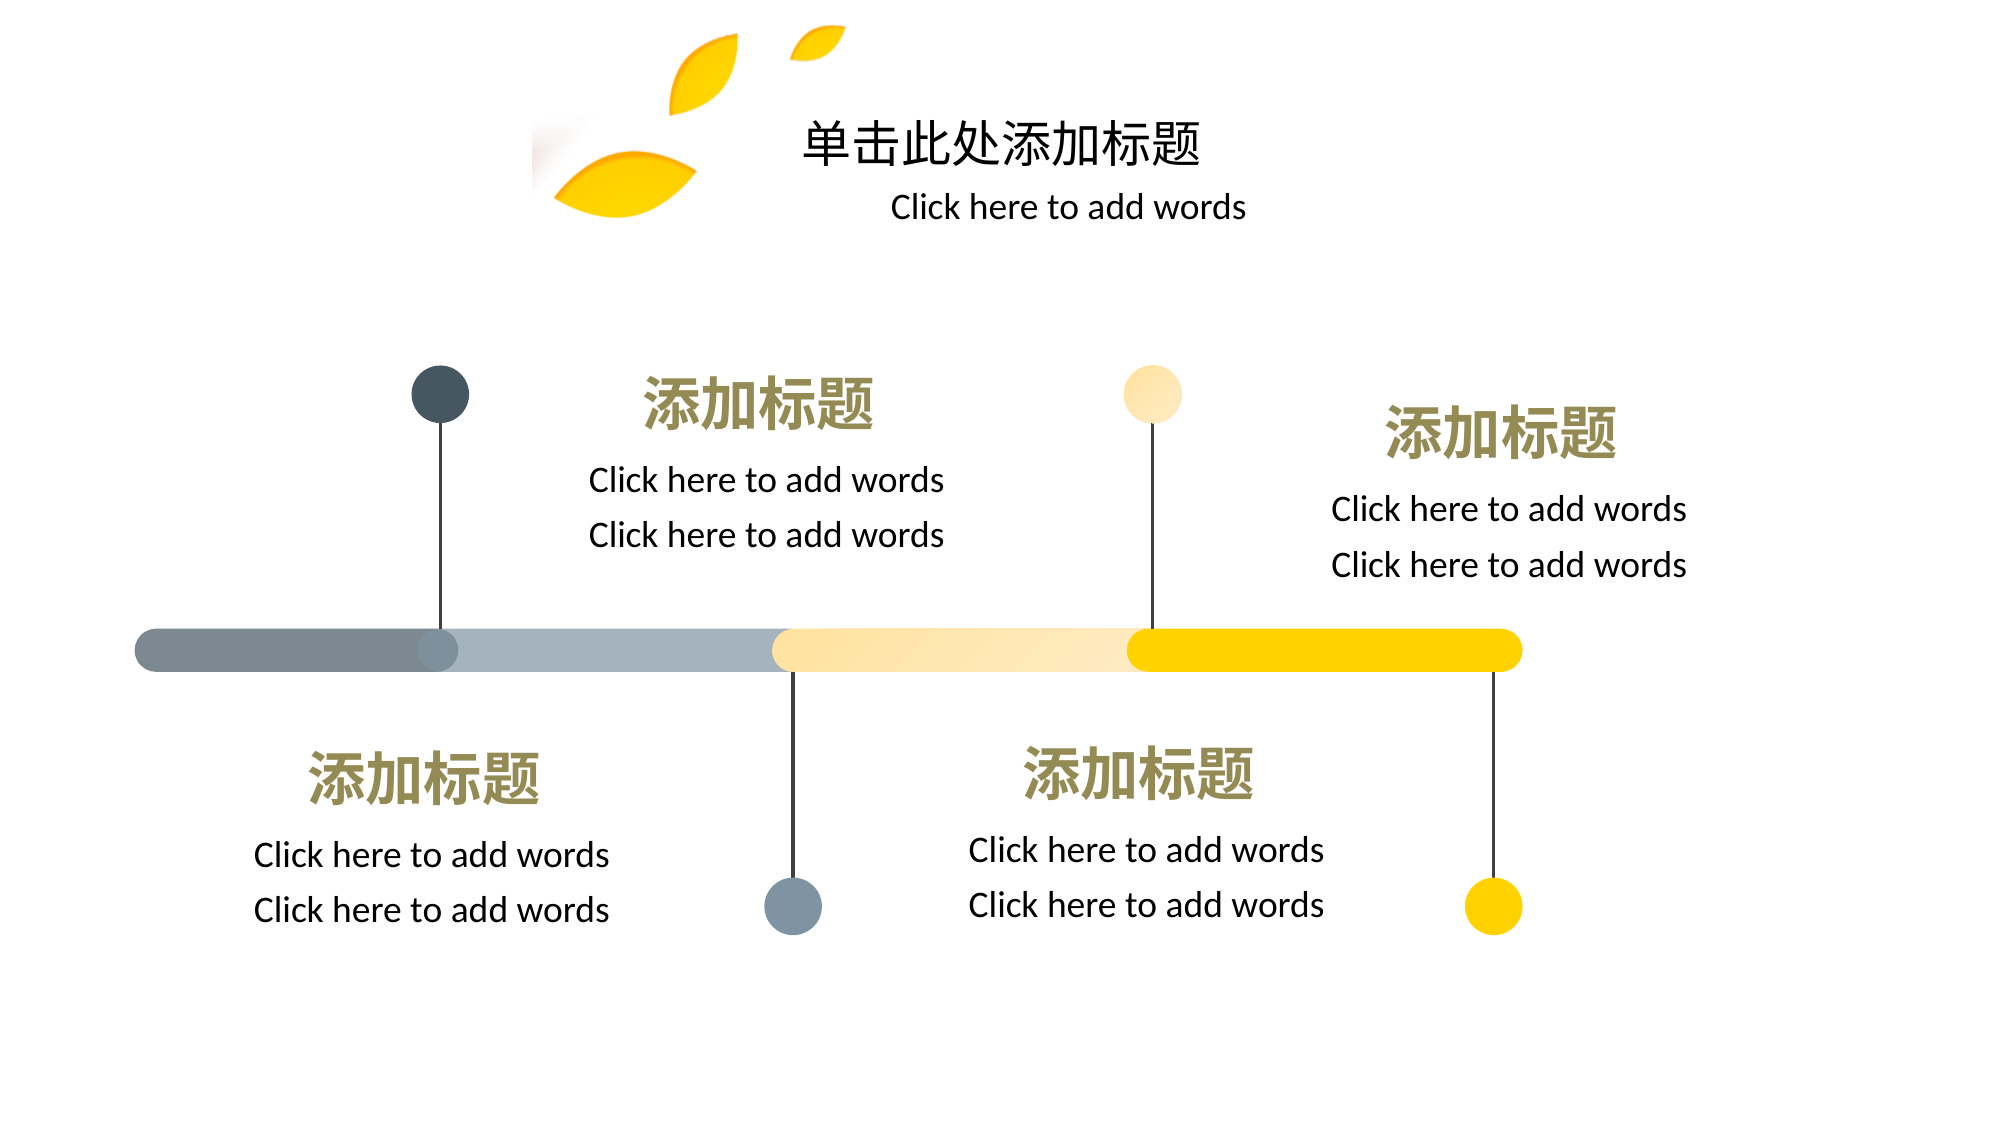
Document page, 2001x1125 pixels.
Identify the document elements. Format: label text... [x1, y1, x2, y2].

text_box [764, 671, 822, 936]
text_box Click here to add words [239, 877, 652, 938]
text_box Click here to add words [573, 447, 986, 502]
text_box [1122, 364, 1183, 425]
text_box 添加标题 [627, 359, 1071, 445]
text_box 添加标题 [292, 734, 736, 820]
text_box [771, 627, 1144, 673]
text_box [416, 627, 791, 673]
picture [532, 0, 966, 239]
text_box Click here to add words [239, 822, 652, 877]
text_box 单击此处添加标题 [966, 104, 1382, 174]
text_box 添加标题 [1369, 388, 1813, 474]
text_box Click here to add words [1316, 532, 1729, 592]
text_box Click here to add words [1316, 476, 1729, 532]
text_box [1464, 671, 1523, 936]
text_box Click here to add words [954, 817, 1366, 872]
text_box Click here to add words [966, 174, 1472, 235]
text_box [411, 365, 470, 629]
text_box [133, 627, 432, 673]
text_box [1125, 627, 1524, 673]
text_box Click here to add words [573, 502, 986, 563]
text_box Click here to add words [954, 872, 1366, 933]
text_box 添加标题 [1007, 729, 1451, 814]
